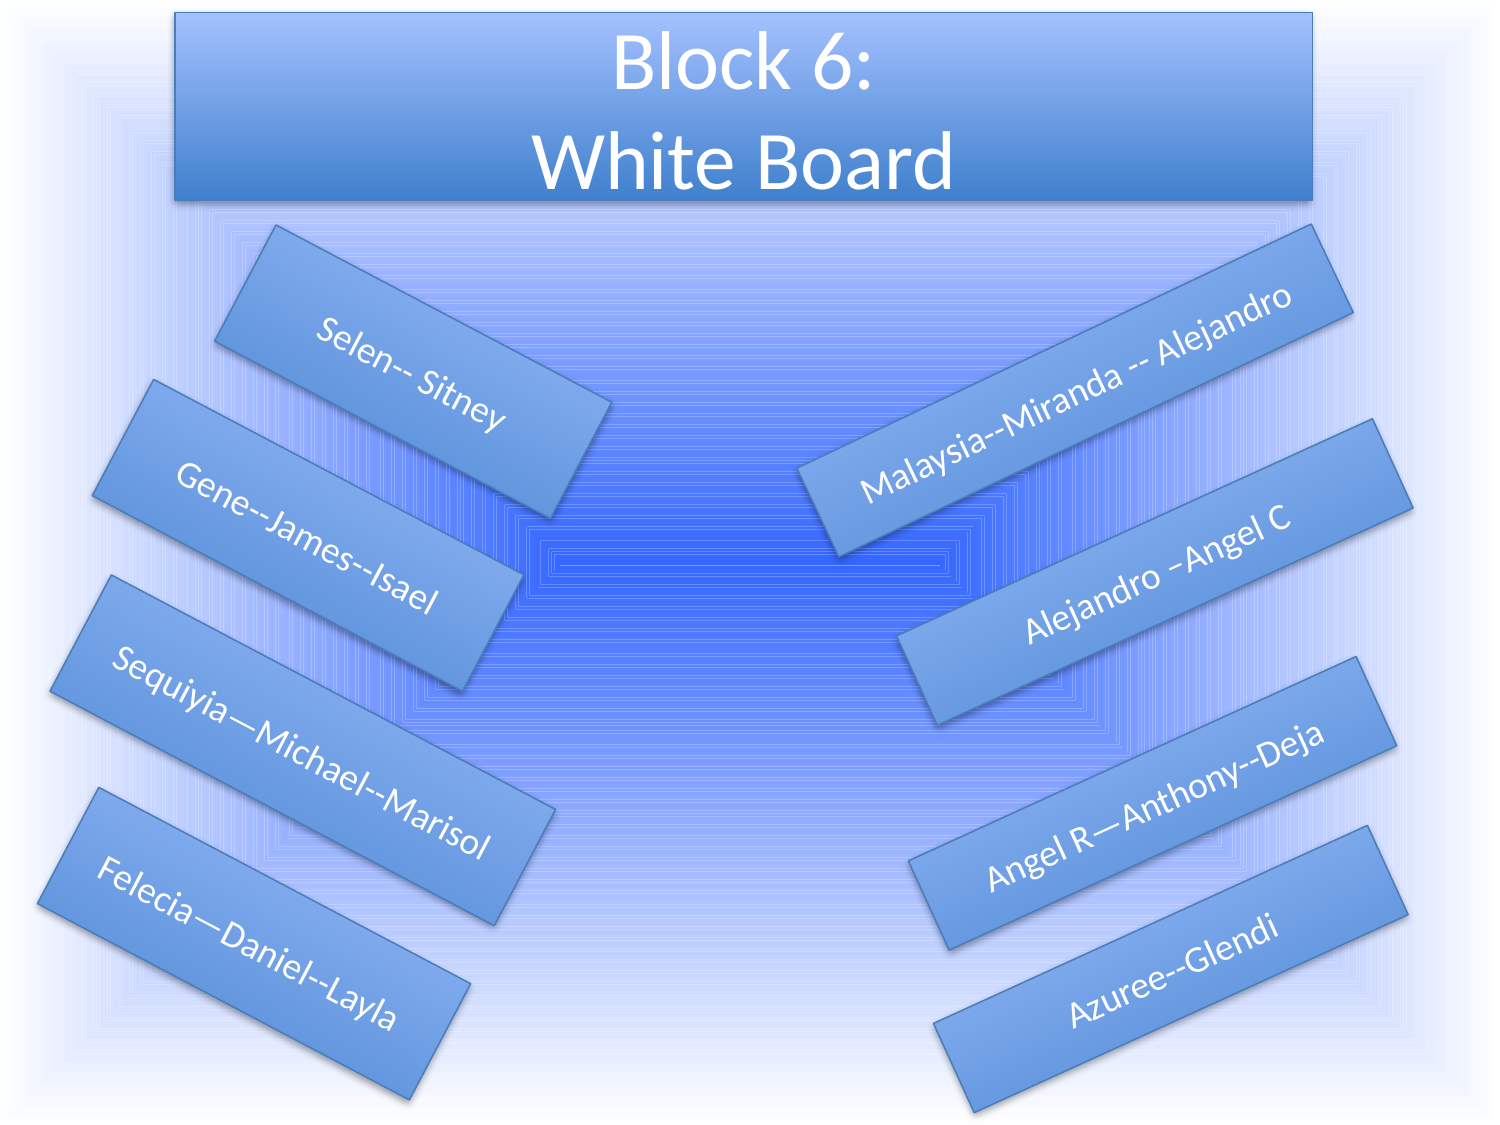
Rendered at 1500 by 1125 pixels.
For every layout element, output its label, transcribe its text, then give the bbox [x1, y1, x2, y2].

text_box Block 6: White Board [174, 12, 1313, 201]
text_box Felecia—Daniel--Layla [36, 786, 472, 1101]
text_box Alejandro –Angel C [895, 418, 1414, 726]
text_box Malaysia--Miranda -- Alejandro [796, 223, 1354, 558]
text_box Sequiyia—Michael--Marisol [49, 574, 557, 927]
text_box Azuree--Glendi [932, 824, 1409, 1114]
text_box Selen-- Sitney [213, 224, 613, 520]
text_box Angel R—Anthony--Deja [907, 655, 1398, 951]
text_box Gene--James--Isael [91, 378, 525, 692]
